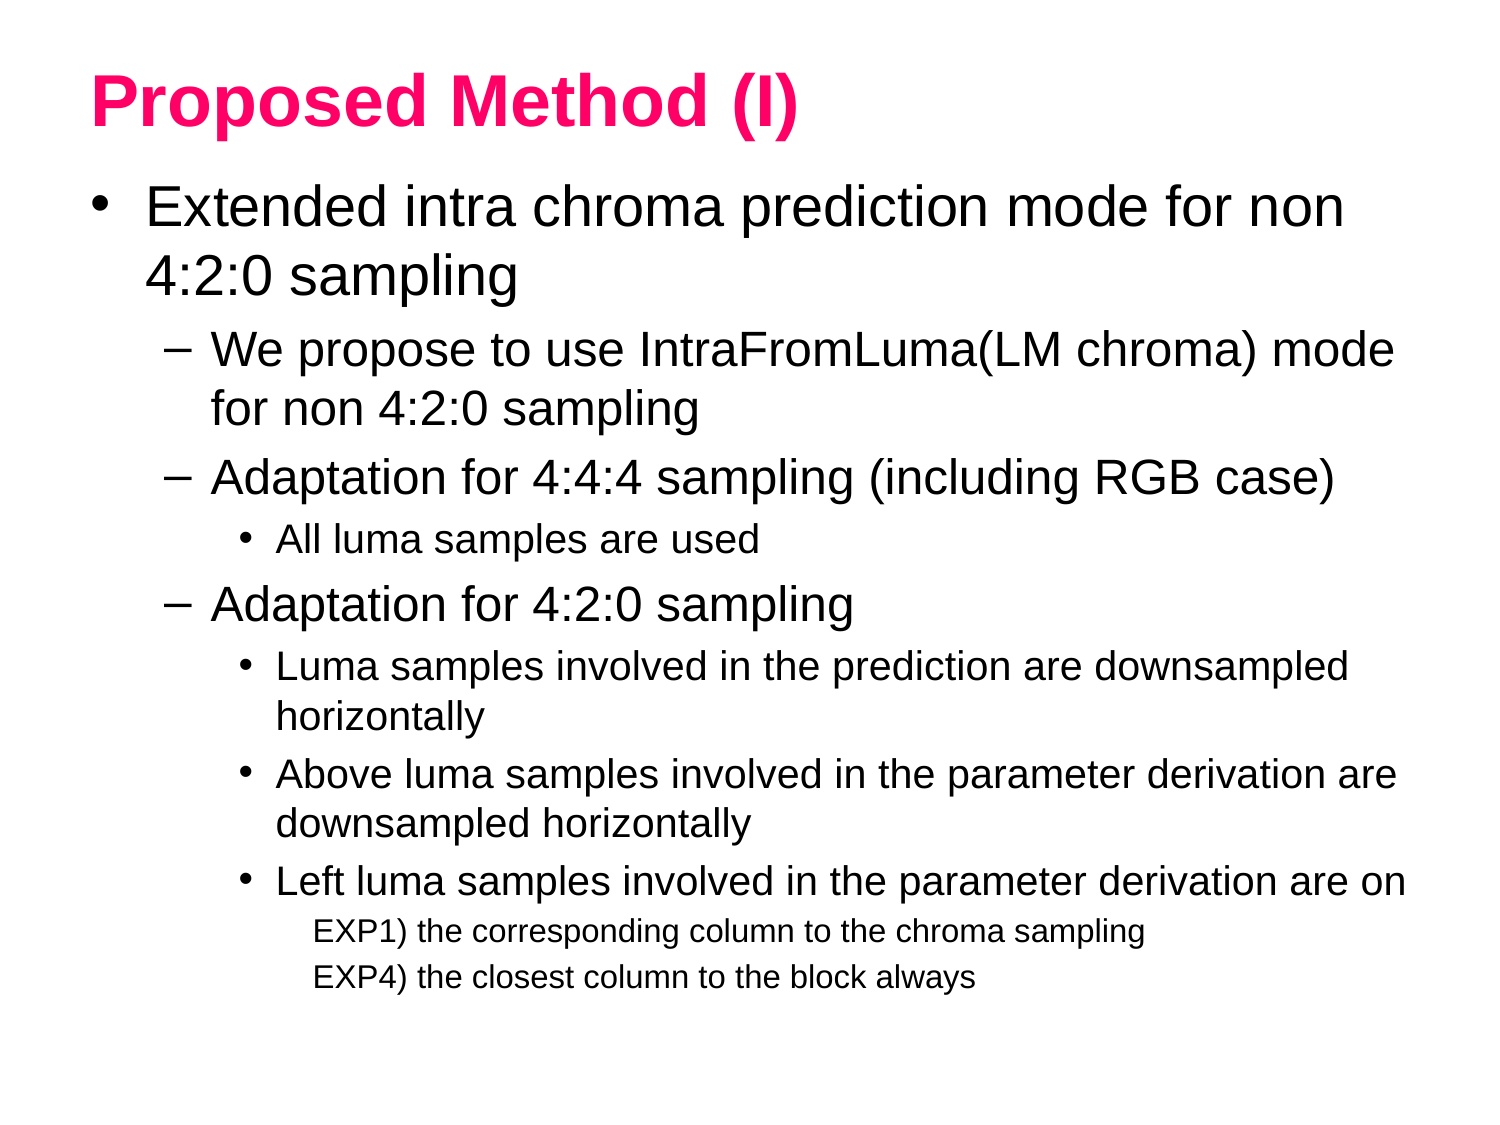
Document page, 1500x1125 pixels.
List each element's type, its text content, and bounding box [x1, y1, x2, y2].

title Proposed Method (I) [75, 45, 1425, 120]
title Proposed Method (I) [75, 121, 1425, 149]
list Extended intra chroma prediction mode for non 4:2:0 sampling We propose to use IntraFromLuma(LM chroma) mode for non 4:2:0 sampling Adaptation for 4:4:4 sampling (including RGB case) All luma samples are used Adaptation for 4:2:0 sampling Luma samples involved in the prediction are downsampled horizontally Above luma samples involved in the parameter derivation are downsampled horizontally Left luma samples involved in the parameter derivation are on EXP1) the corresponding column to the chroma sampling EXP4) the closest column to the block always [75, 160, 1424, 1047]
